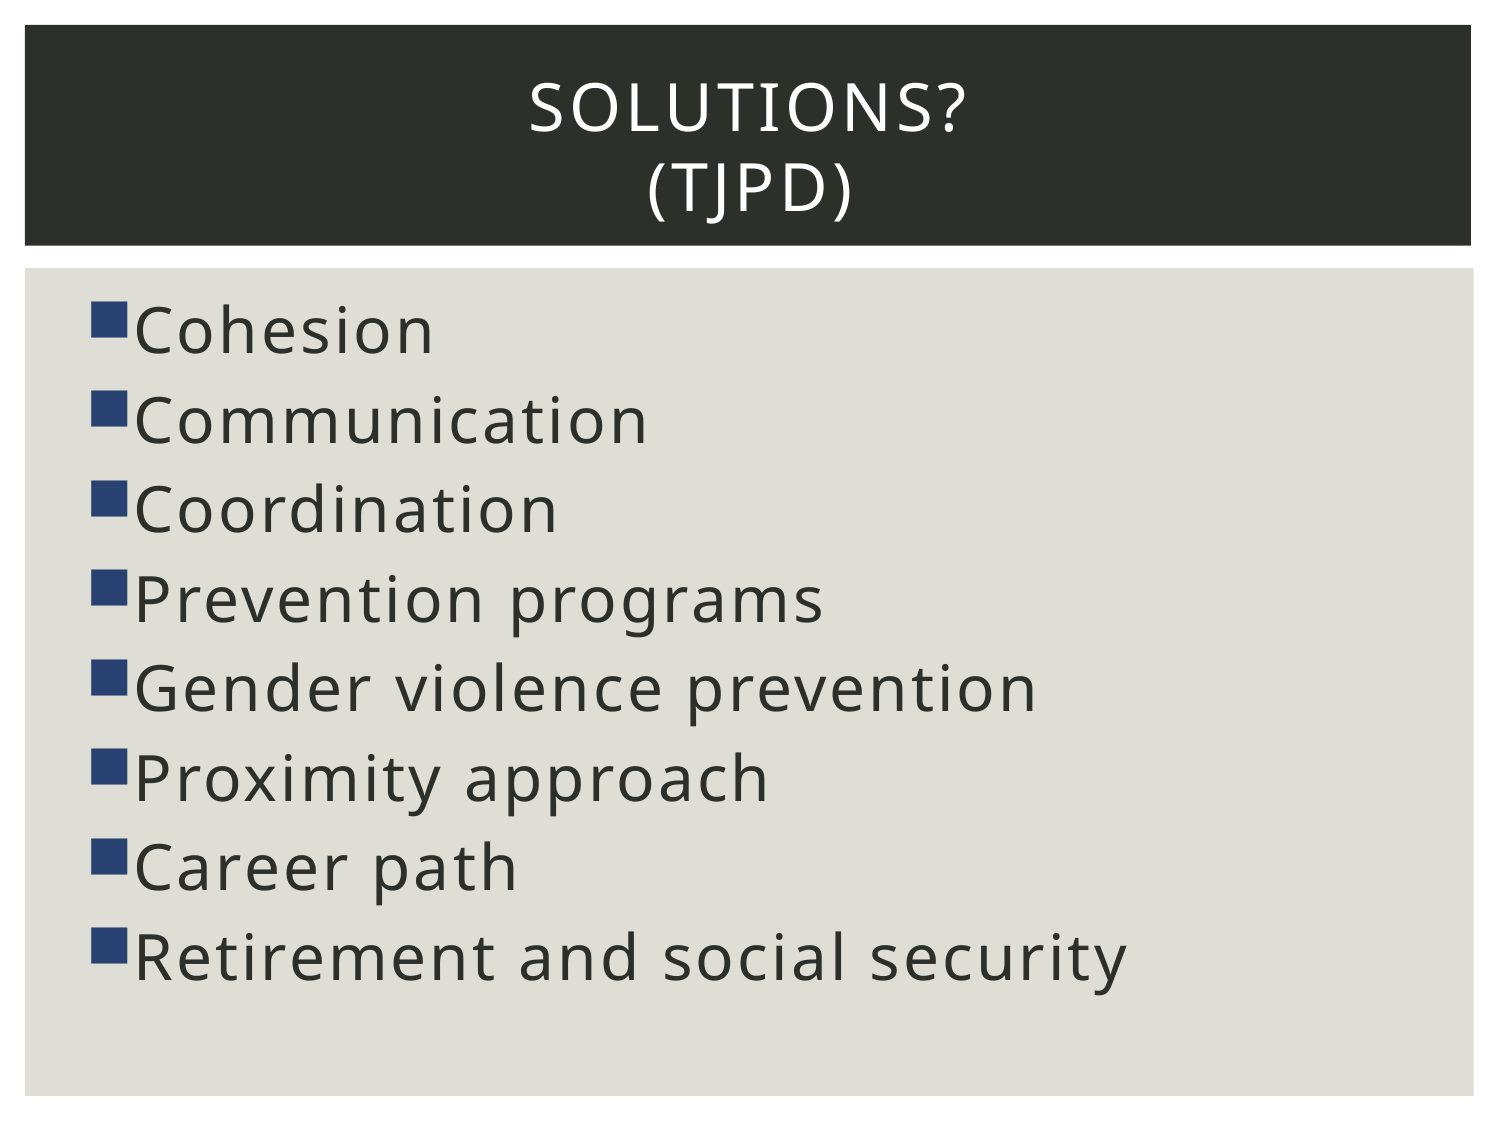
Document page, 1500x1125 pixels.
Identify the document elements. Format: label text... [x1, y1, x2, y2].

title Solutions? (TJPD) [62, 58, 1438, 232]
list Cohesion Communication Coordination Prevention programs Gender violence prevention Proximity approach Career path Retirement and social security [62, 281, 1442, 1005]
